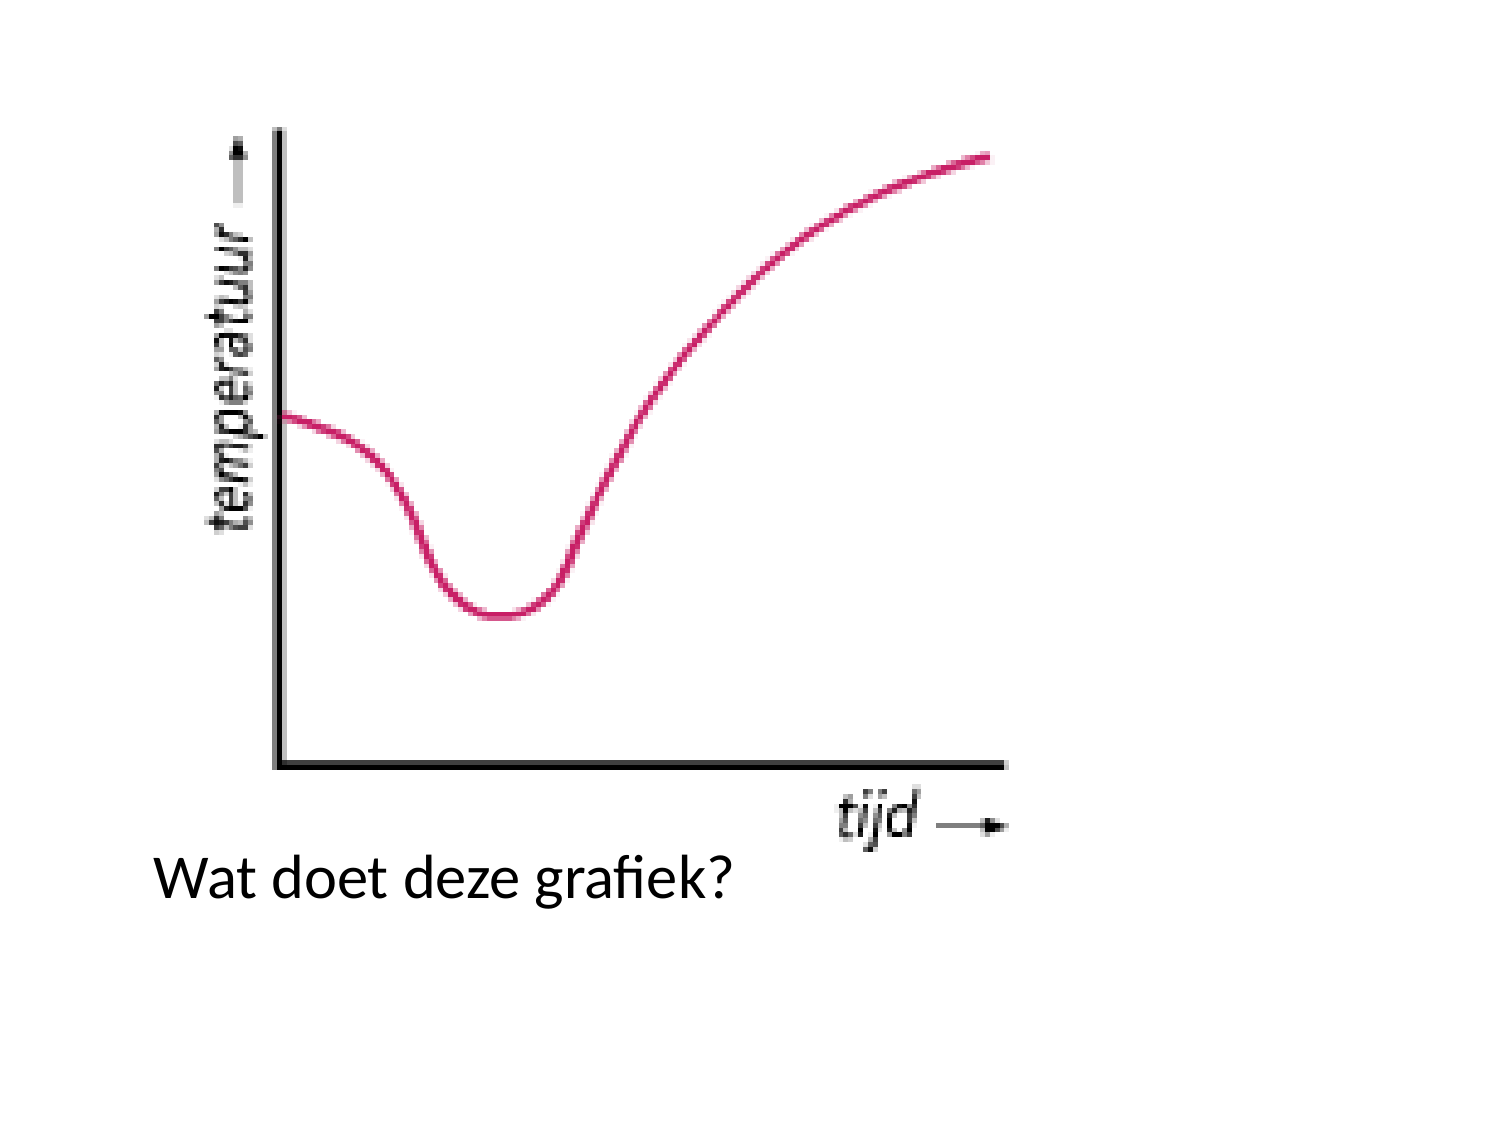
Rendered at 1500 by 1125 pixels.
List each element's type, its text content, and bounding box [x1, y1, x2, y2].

text_box Wat doet deze grafiek? [138, 828, 1133, 1103]
picture [151, 31, 1083, 857]
